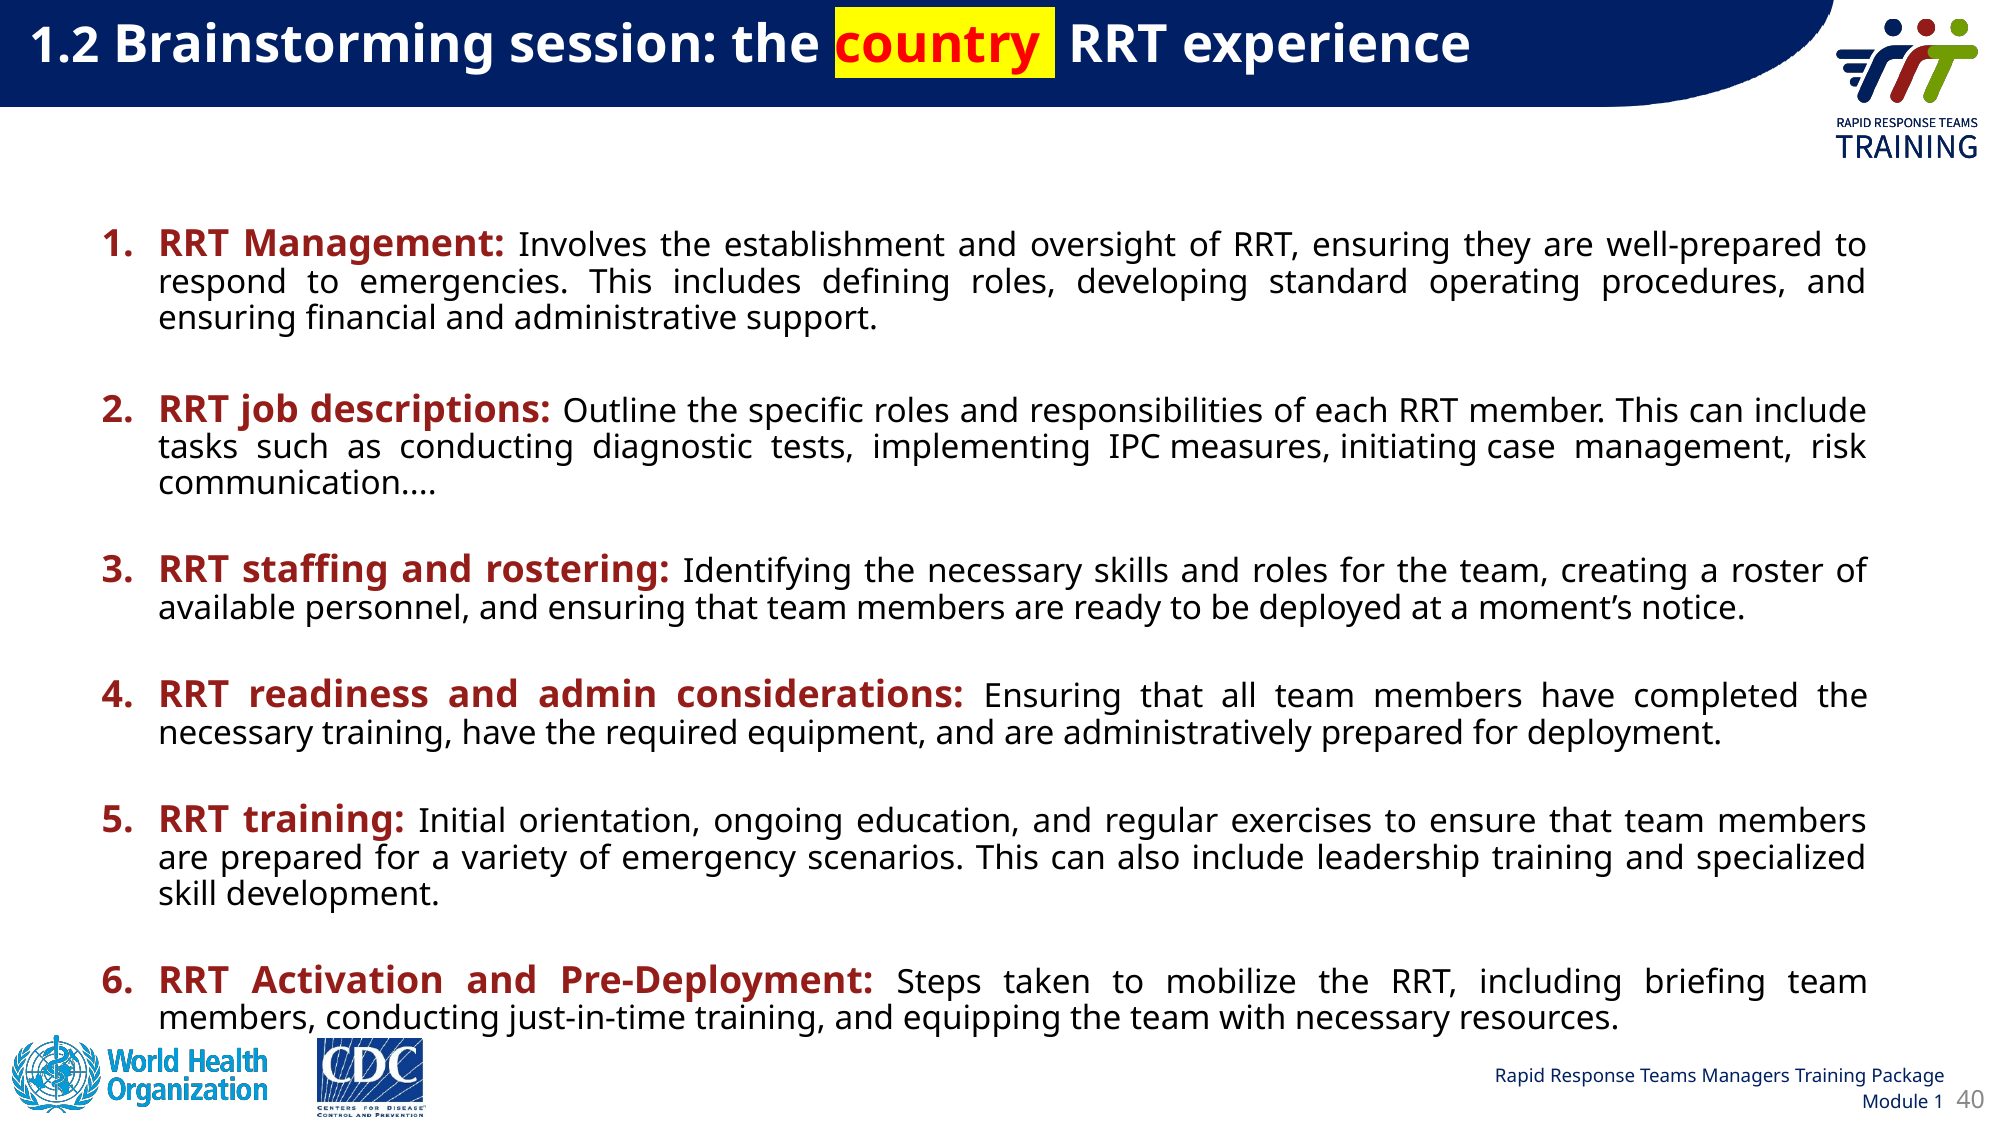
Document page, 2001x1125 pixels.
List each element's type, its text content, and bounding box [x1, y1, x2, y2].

picture [30, 1083, 37, 1091]
picture [317, 1056, 426, 1117]
text_box 40 [1557, 1075, 1993, 1121]
picture [64, 1056, 267, 1113]
picture [36, 1088, 78, 1105]
picture [0, 0, 1978, 167]
picture [219, 1056, 229, 1063]
picture [22, 1062, 26, 1077]
picture [46, 1056, 54, 1062]
list 1.2 Brainstorming session: the country RRT experience [8, 9, 1808, 117]
picture [40, 1062, 47, 1070]
picture [24, 1054, 36, 1087]
picture [59, 1035, 94, 1054]
picture [12, 1035, 54, 1068]
picture [50, 1108, 62, 1113]
picture [12, 1083, 48, 1113]
picture [34, 1054, 43, 1078]
picture [71, 1053, 90, 1091]
text_box RRT Management: Involves the establishment and oversight of RRT, ensuring they are well-prepared to respond to emergencies. This includes defining roles, developing standard operating procedures, and ensuring financial and administrative support. RRT job descriptions: Outline the specific roles and responsibilities of each RRT member. This can include tasks such as conducting diagnostic tests, implementing IPC measures, initiating case management, risk communication.... RRT staffing and rostering: Identifying the necessary skills and roles for the team, creating a roster of available personnel, and ensuring that team members are ready to be deployed at a moment’s notice. RRT readiness and admin considerations: Ensuring that all team members have completed the necessary training, have the required equipment, and are administratively prepared for deployment. RRT training: Initial orientation, ongoing education, and regular exercises to ensure that team members are prepared for a variety of emergency scenarios. This can also include leadership training and specialized skill development. RRT Activation and Pre-Deployment: Steps taken to mobilize the RRT, including briefing team members, conducting just-in-time training, and equipping the team with necessary resources. [94, 217, 1878, 1056]
